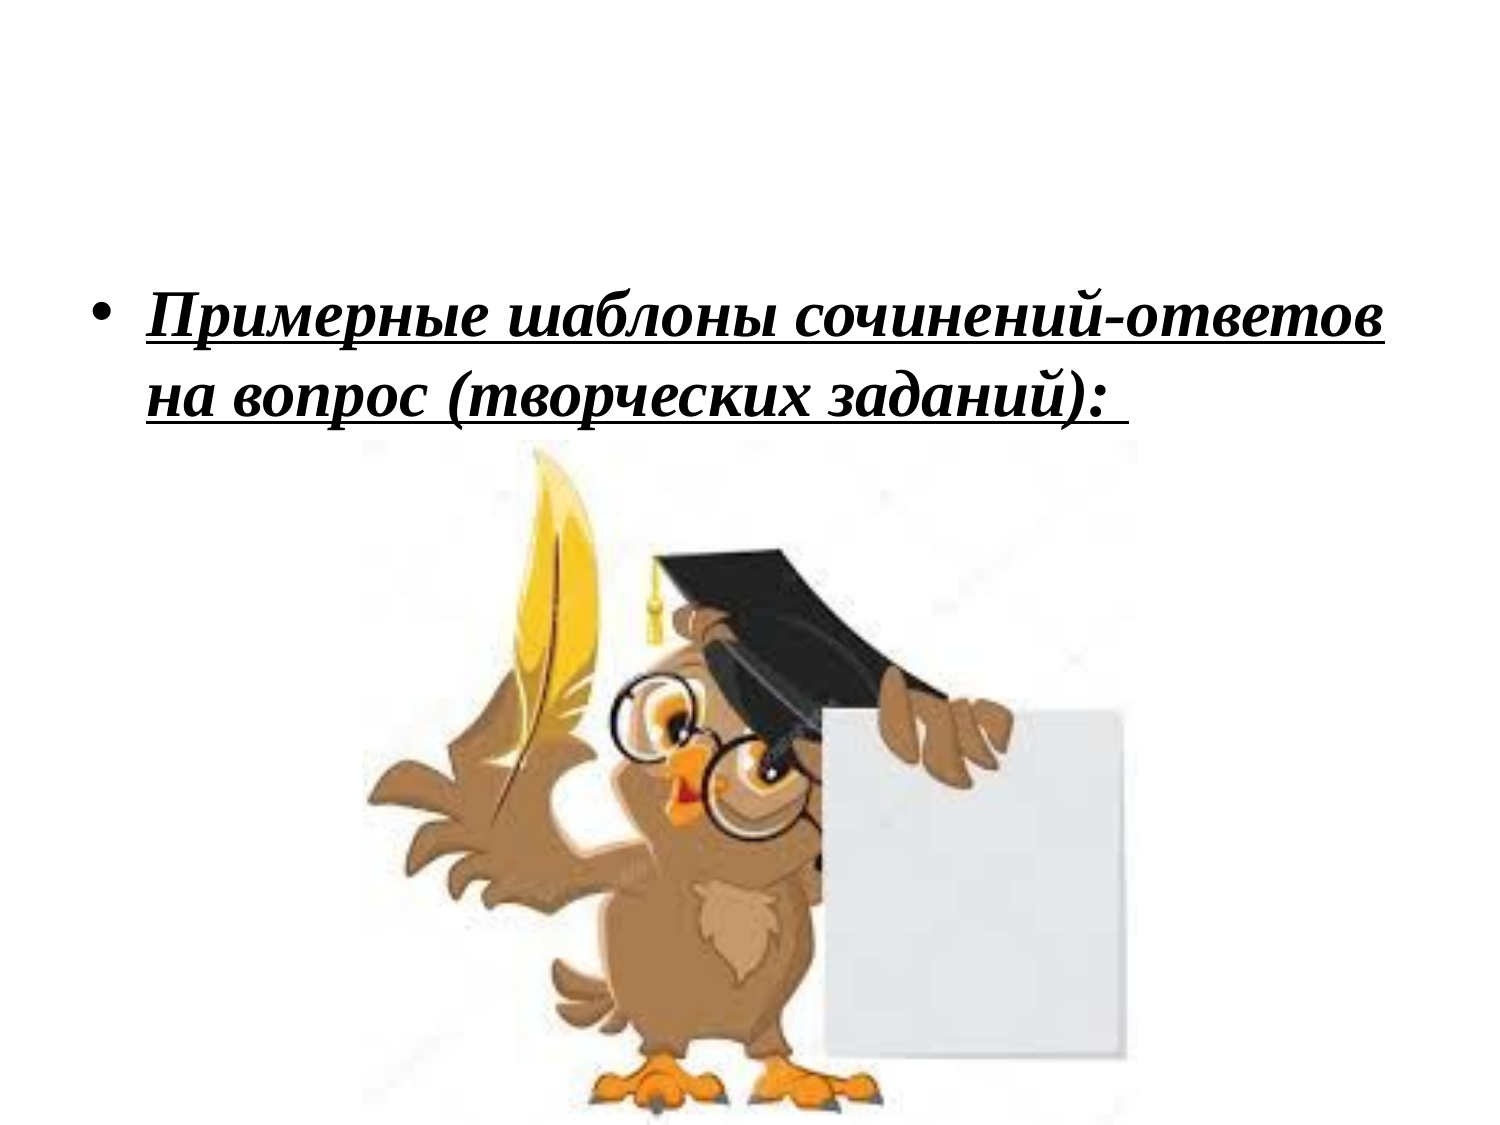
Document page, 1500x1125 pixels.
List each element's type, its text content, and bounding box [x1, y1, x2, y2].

list Примерные шаблоны сочинений-ответов на вопрос (творческих заданий): [75, 262, 1425, 1005]
picture [362, 440, 1138, 1125]
